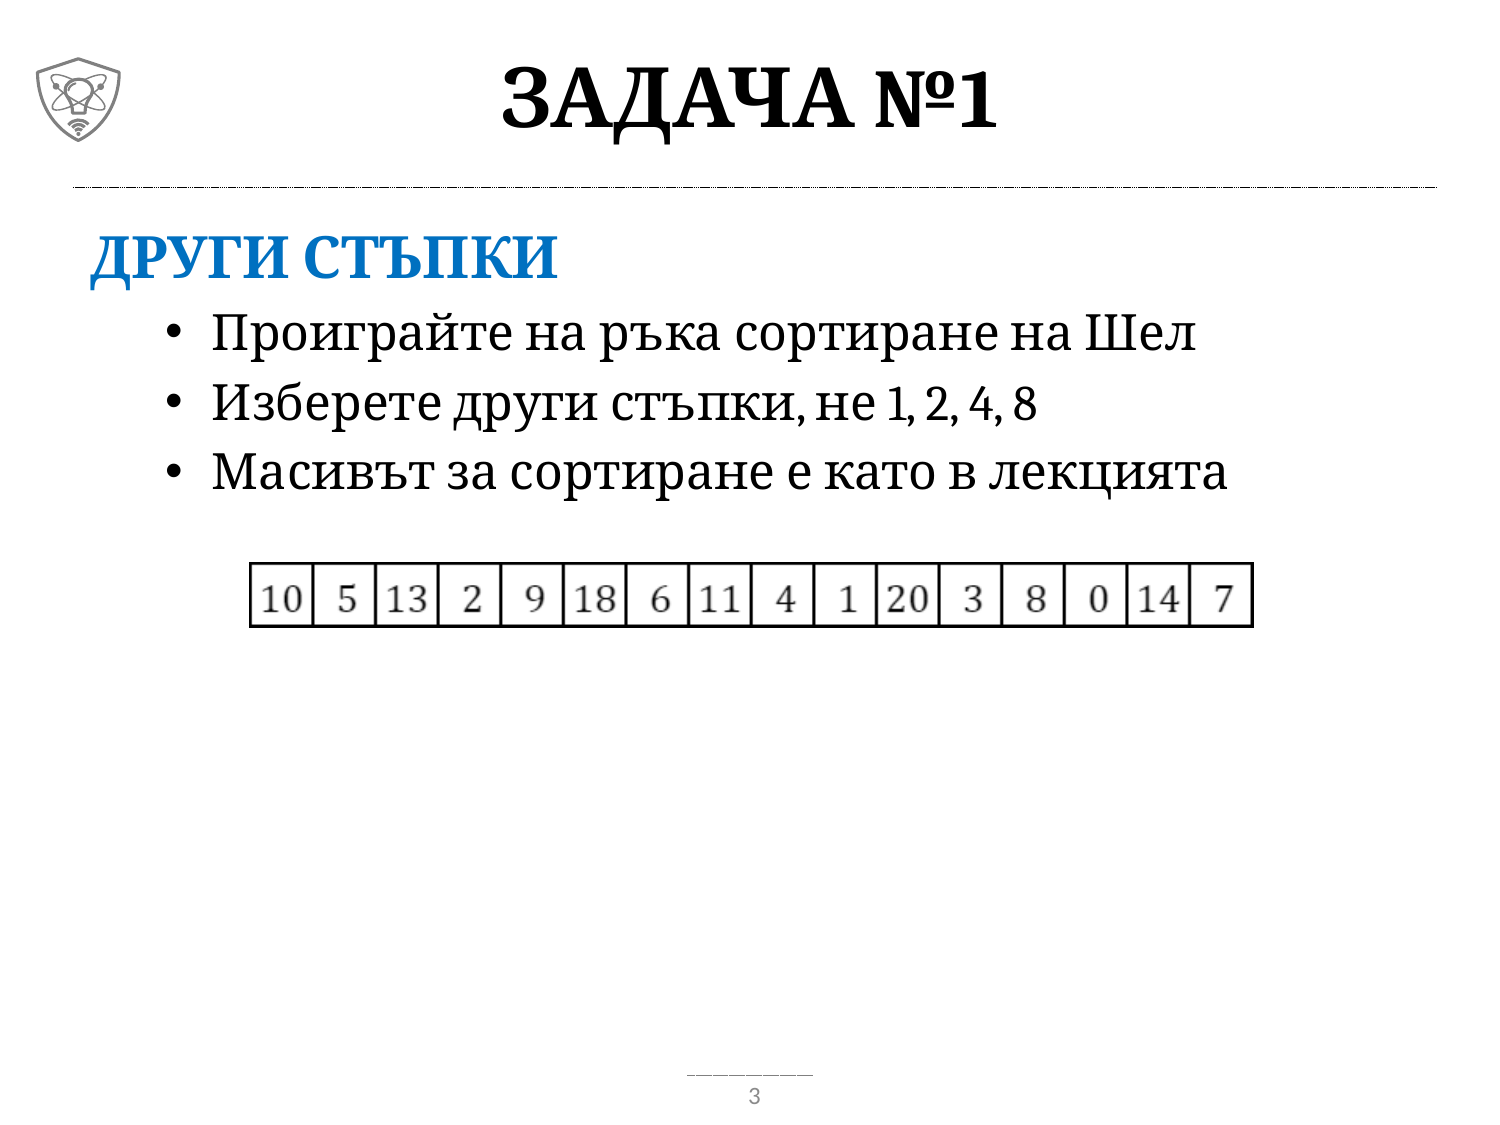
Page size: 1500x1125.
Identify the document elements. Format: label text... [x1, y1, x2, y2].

picture [249, 562, 1254, 629]
title Задача №1 [0, 0, 1500, 188]
slide_number 3 [579, 1065, 930, 1125]
list Други стъпки Проиграйте на ръка сортиране на Шел Изберете други стъпки, не 1, 2, 4, 8 Масивът за сортиране е като в лекцията [75, 212, 1450, 1063]
